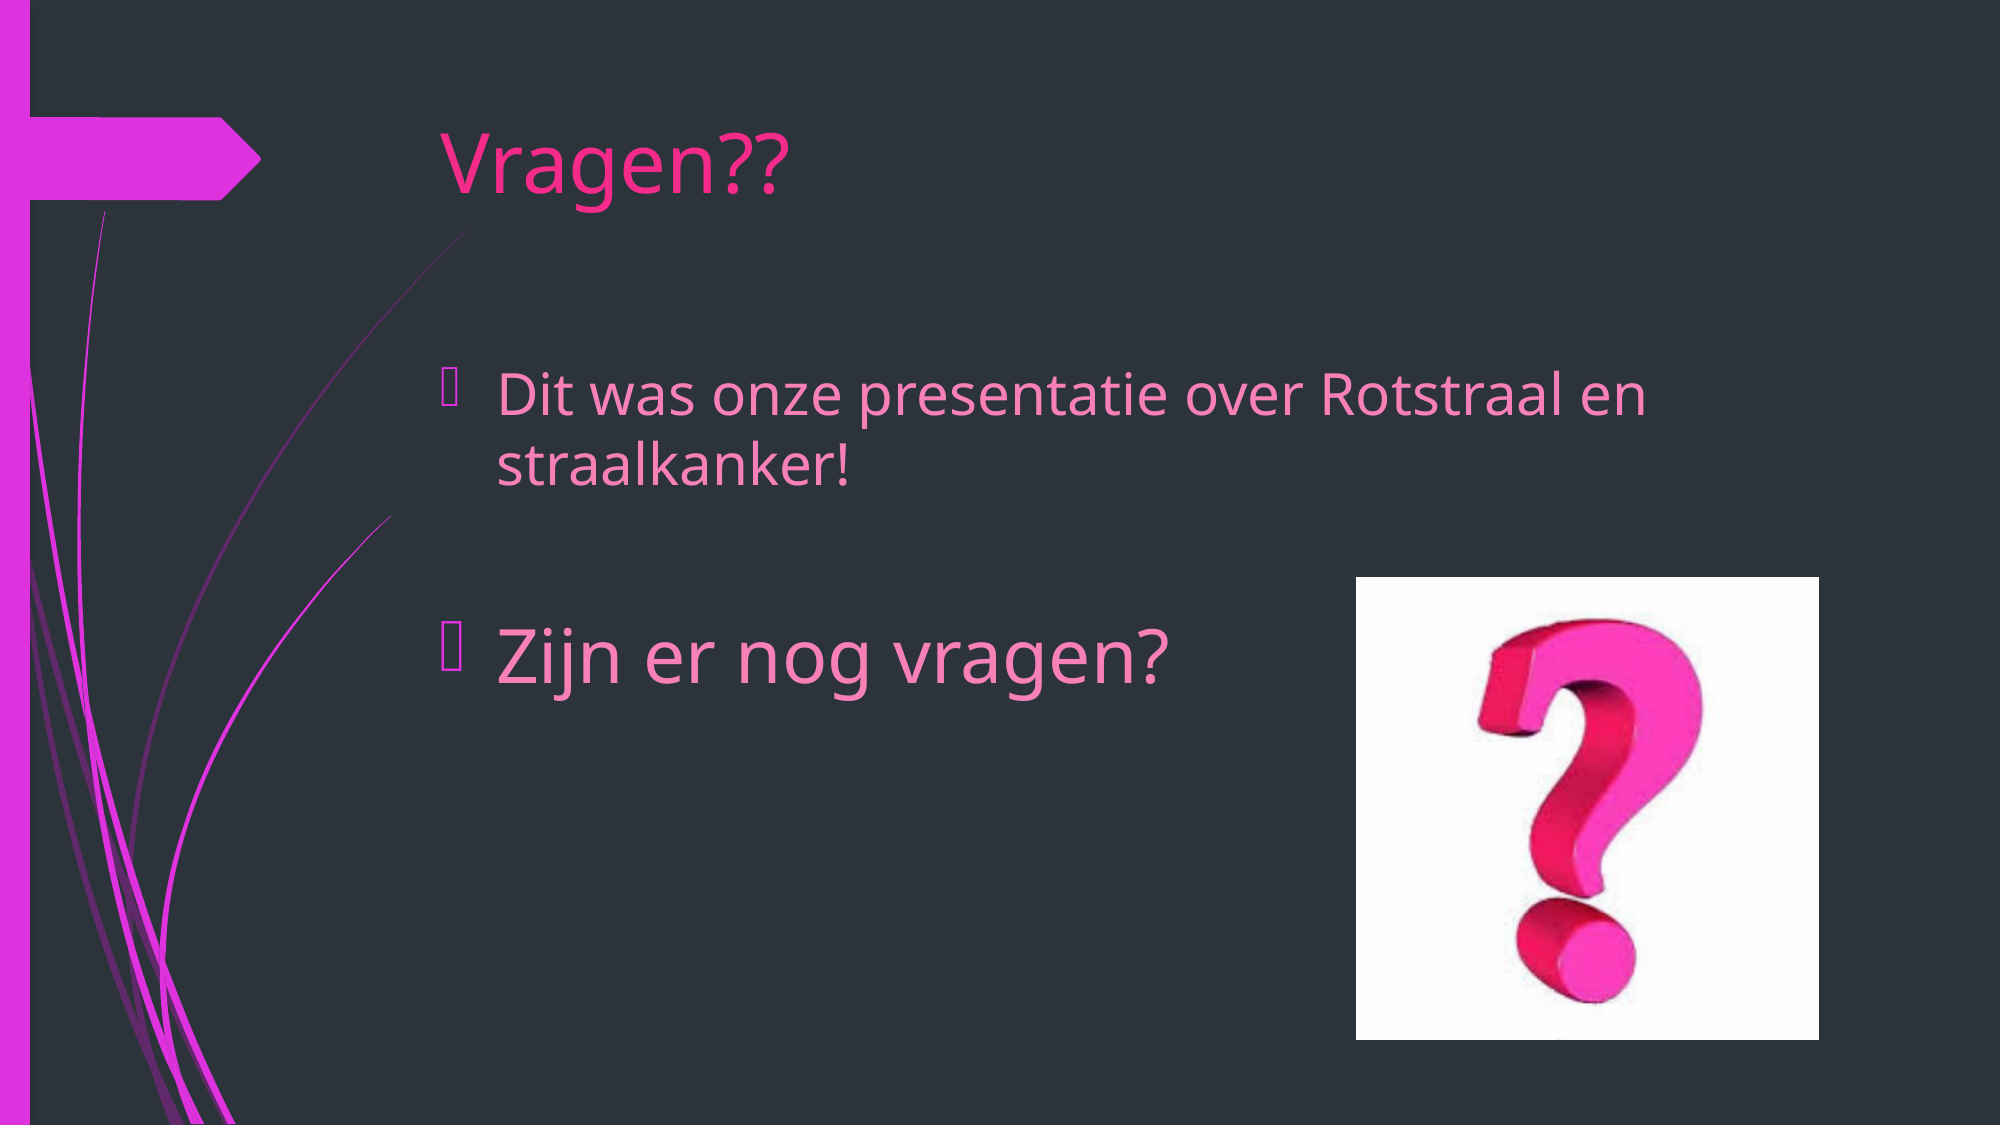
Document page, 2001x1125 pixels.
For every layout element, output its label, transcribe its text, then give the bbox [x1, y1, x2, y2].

list Dit was onze presentatie over Rotstraal en straalkanker! Zijn er nog vragen? [424, 350, 1888, 970]
picture [1355, 576, 1819, 1040]
title Vragen?? [425, 102, 1888, 313]
